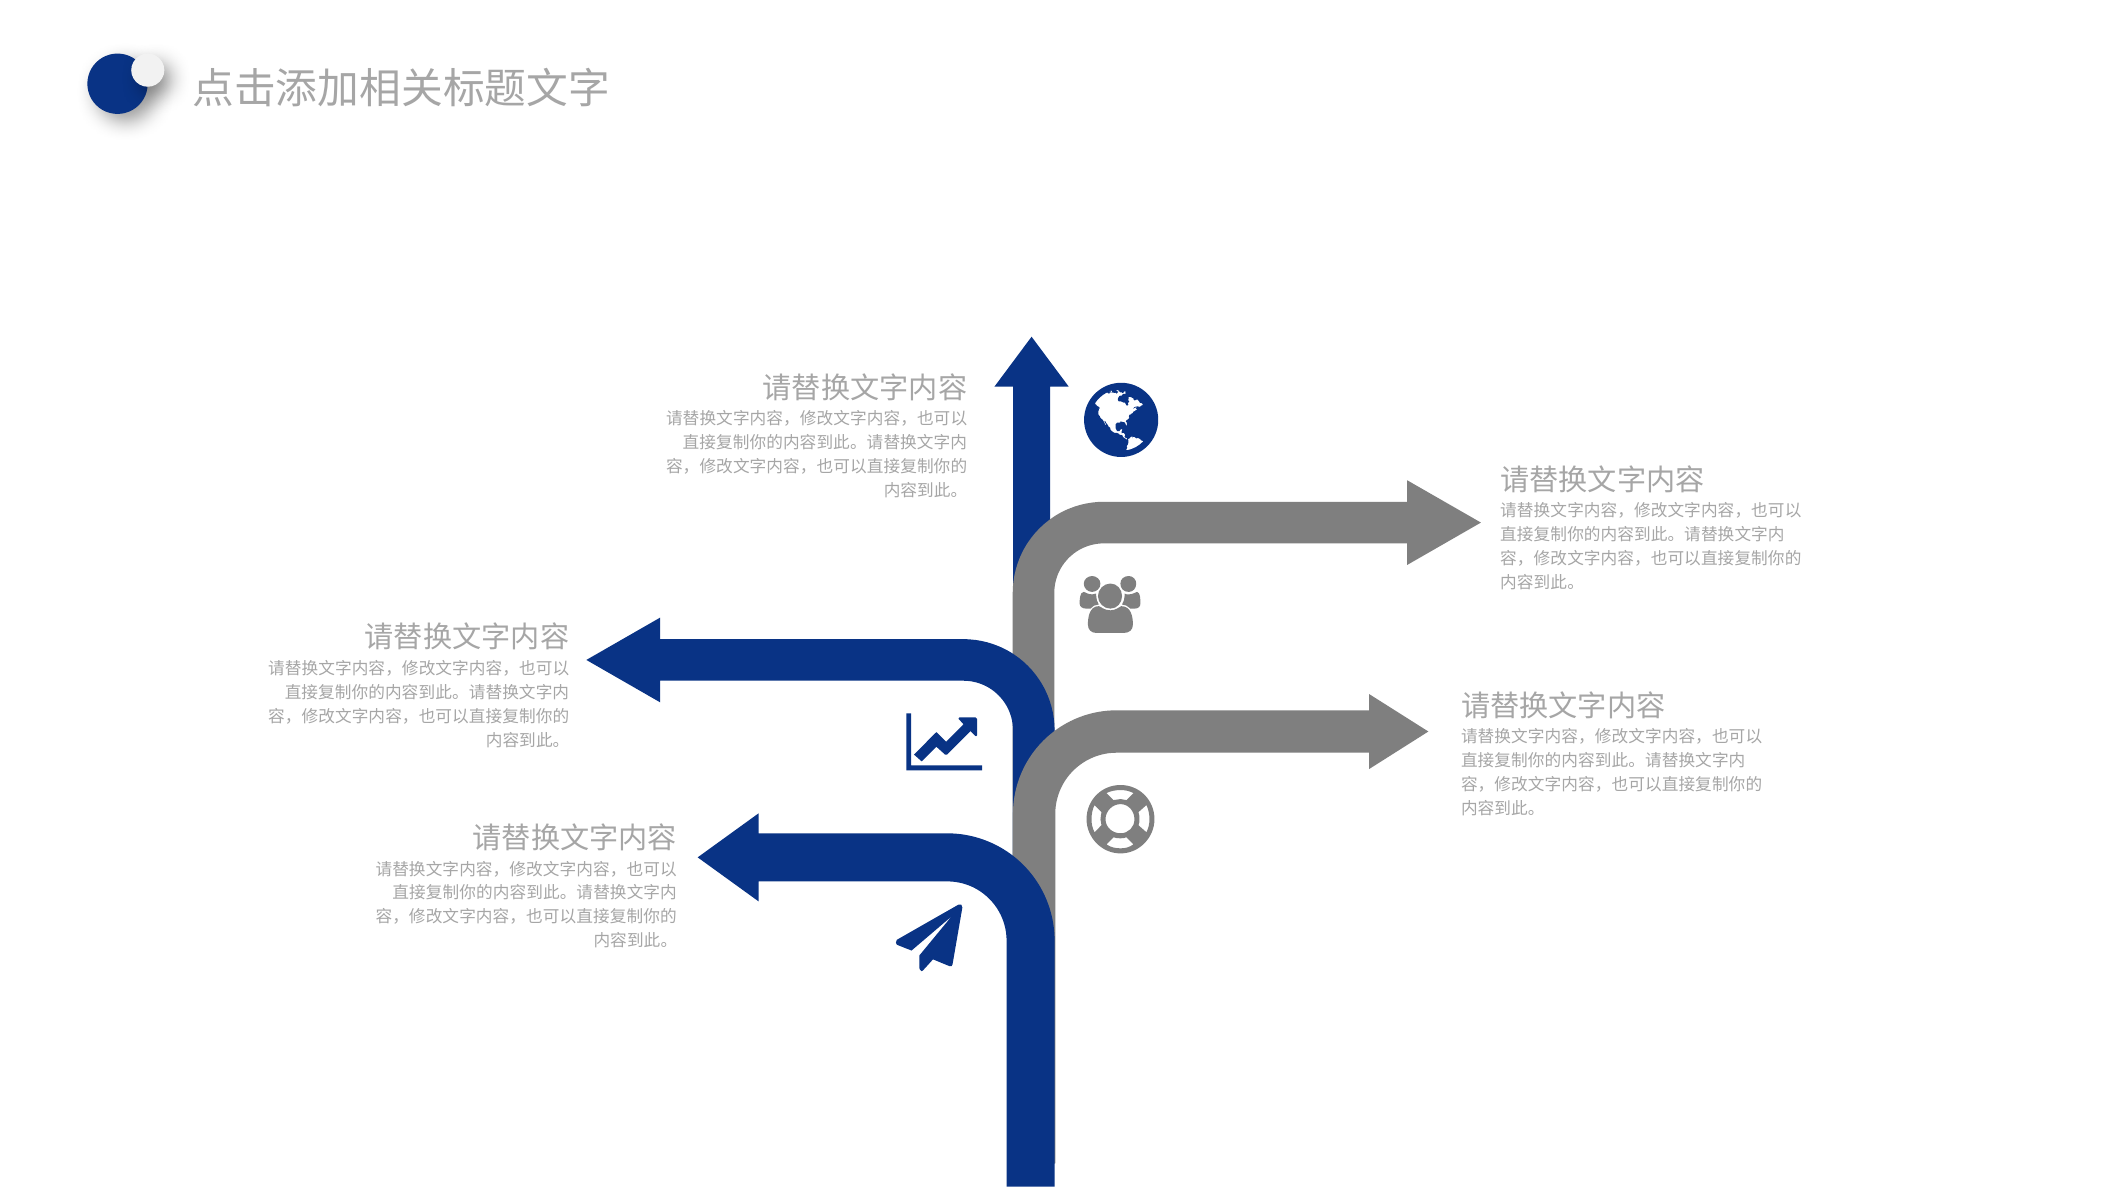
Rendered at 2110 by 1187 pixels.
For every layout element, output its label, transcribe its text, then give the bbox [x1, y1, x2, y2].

text_box [130, 52, 166, 88]
text_box 点击添加相关标题文字 [176, 53, 680, 114]
text_box [1011, 478, 1484, 719]
text_box 请替换文字内容 请替换文字内容，修改文字内容，也可以直接复制你的内容到此。请替换文字内容，修改文字内容，也可以直接复制你的内容到此。 [243, 604, 585, 757]
text_box [1079, 576, 1141, 633]
text_box [906, 713, 983, 771]
text_box 请替换文字内容 请替换文字内容，修改文字内容，也可以直接复制你的内容到此。请替换文字内容，修改文字内容，也可以直接复制你的内容到此。 [1485, 447, 1826, 600]
text_box [1086, 785, 1155, 854]
text_box [86, 52, 142, 115]
text_box [895, 904, 963, 972]
text_box 请替换文字内容 请替换文字内容，修改文字内容，也可以直接复制你的内容到此。请替换文字内容，修改文字内容，也可以直接复制你的内容到此。 [641, 354, 983, 507]
text_box [1084, 382, 1159, 457]
text_box [695, 811, 1056, 1187]
text_box 请替换文字内容 请替换文字内容，修改文字内容，也可以直接复制你的内容到此。请替换文字内容，修改文字内容，也可以直接复制你的内容到此。 [346, 805, 692, 958]
text_box [585, 615, 1056, 810]
text_box [992, 335, 1071, 585]
text_box [1011, 692, 1431, 1165]
text_box 请替换文字内容 请替换文字内容，修改文字内容，也可以直接复制你的内容到此。请替换文字内容，修改文字内容，也可以直接复制你的内容到此。 [1446, 672, 1787, 826]
